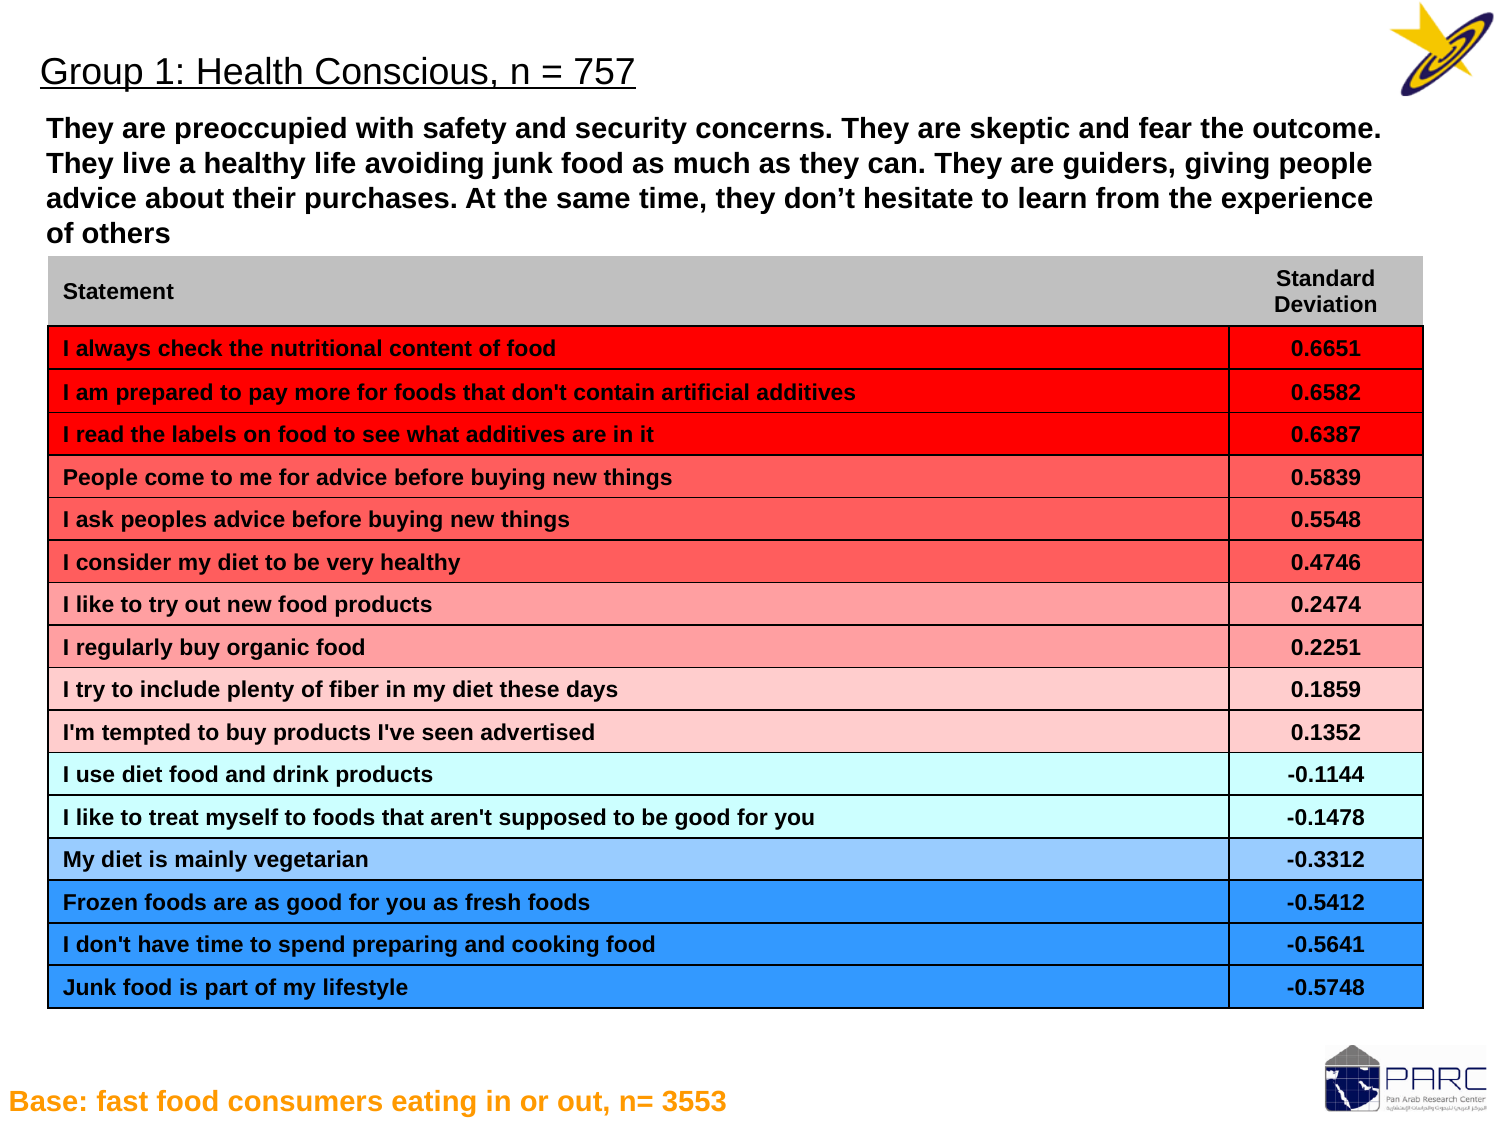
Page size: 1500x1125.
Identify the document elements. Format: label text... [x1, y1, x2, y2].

table_cell I consider my diet to be very healthy [49, 541, 1228, 582]
table_cell I try to include plenty of fiber in my diet these days [49, 668, 1228, 709]
table_cell I read the labels on food to see what additives are in it [49, 413, 1228, 454]
table_cell I'm tempted to buy products I've seen advertised [49, 711, 1228, 752]
table_cell 0.5548 [1230, 498, 1422, 539]
table_cell I ask peoples advice before buying new things [49, 498, 1228, 539]
table_cell Junk food is part of my lifestyle [49, 966, 1228, 1007]
table_cell I use diet food and drink products [49, 753, 1228, 794]
table_cell -0.1478 [1230, 796, 1422, 837]
table_cell People come to me for advice before buying new things [49, 456, 1228, 497]
table_cell 0.5839 [1230, 456, 1422, 497]
table_cell 0.4746 [1230, 541, 1422, 582]
table_cell -0.5412 [1230, 881, 1422, 922]
table_cell 0.2474 [1230, 583, 1422, 624]
table_cell I don't have time to spend preparing and cooking food [49, 924, 1228, 964]
table_cell -0.1144 [1230, 753, 1422, 794]
text_box Group 1: Health Conscious, n = 757 [24, 39, 750, 100]
table_cell 0.6582 [1230, 370, 1422, 412]
table_cell Frozen foods are as good for you as fresh foods [49, 881, 1228, 922]
table_cell -0.3312 [1230, 839, 1422, 879]
picture [1320, 1045, 1494, 1118]
text_box They are preoccupied with safety and security concerns. They are skeptic and fear the outcome. They live a healthy life avoiding junk food as much as they can. They are guiders, giving people advice about their purchases. At the same time, they don’t hesitate to learn from the experience of others [31, 102, 1413, 257]
table_cell -0.5641 [1230, 924, 1422, 964]
table_cell I always check the nutritional content of food [49, 327, 1228, 368]
table_header Statement [48, 257, 1229, 325]
table_cell 0.1859 [1230, 668, 1422, 709]
table_cell I regularly buy organic food [49, 626, 1228, 667]
table_cell I am prepared to pay more for foods that don't contain artificial additives [49, 370, 1228, 412]
text_box Base: fast food consumers eating in or out, n= 3553 [0, 1074, 798, 1125]
table_cell 0.2251 [1230, 626, 1422, 667]
table_cell I like to treat myself to foods that aren't supposed to be good for you [49, 796, 1228, 837]
table_cell My diet is mainly vegetarian [49, 839, 1228, 879]
table_cell 0.6651 [1230, 327, 1422, 368]
table_header Standard Deviation [1229, 256, 1423, 325]
table_cell -0.5748 [1230, 966, 1422, 1007]
table_cell I like to try out new food products [49, 583, 1228, 624]
table_cell 0.1352 [1230, 711, 1422, 752]
picture [1385, 0, 1498, 100]
table_cell 0.6387 [1230, 413, 1422, 454]
